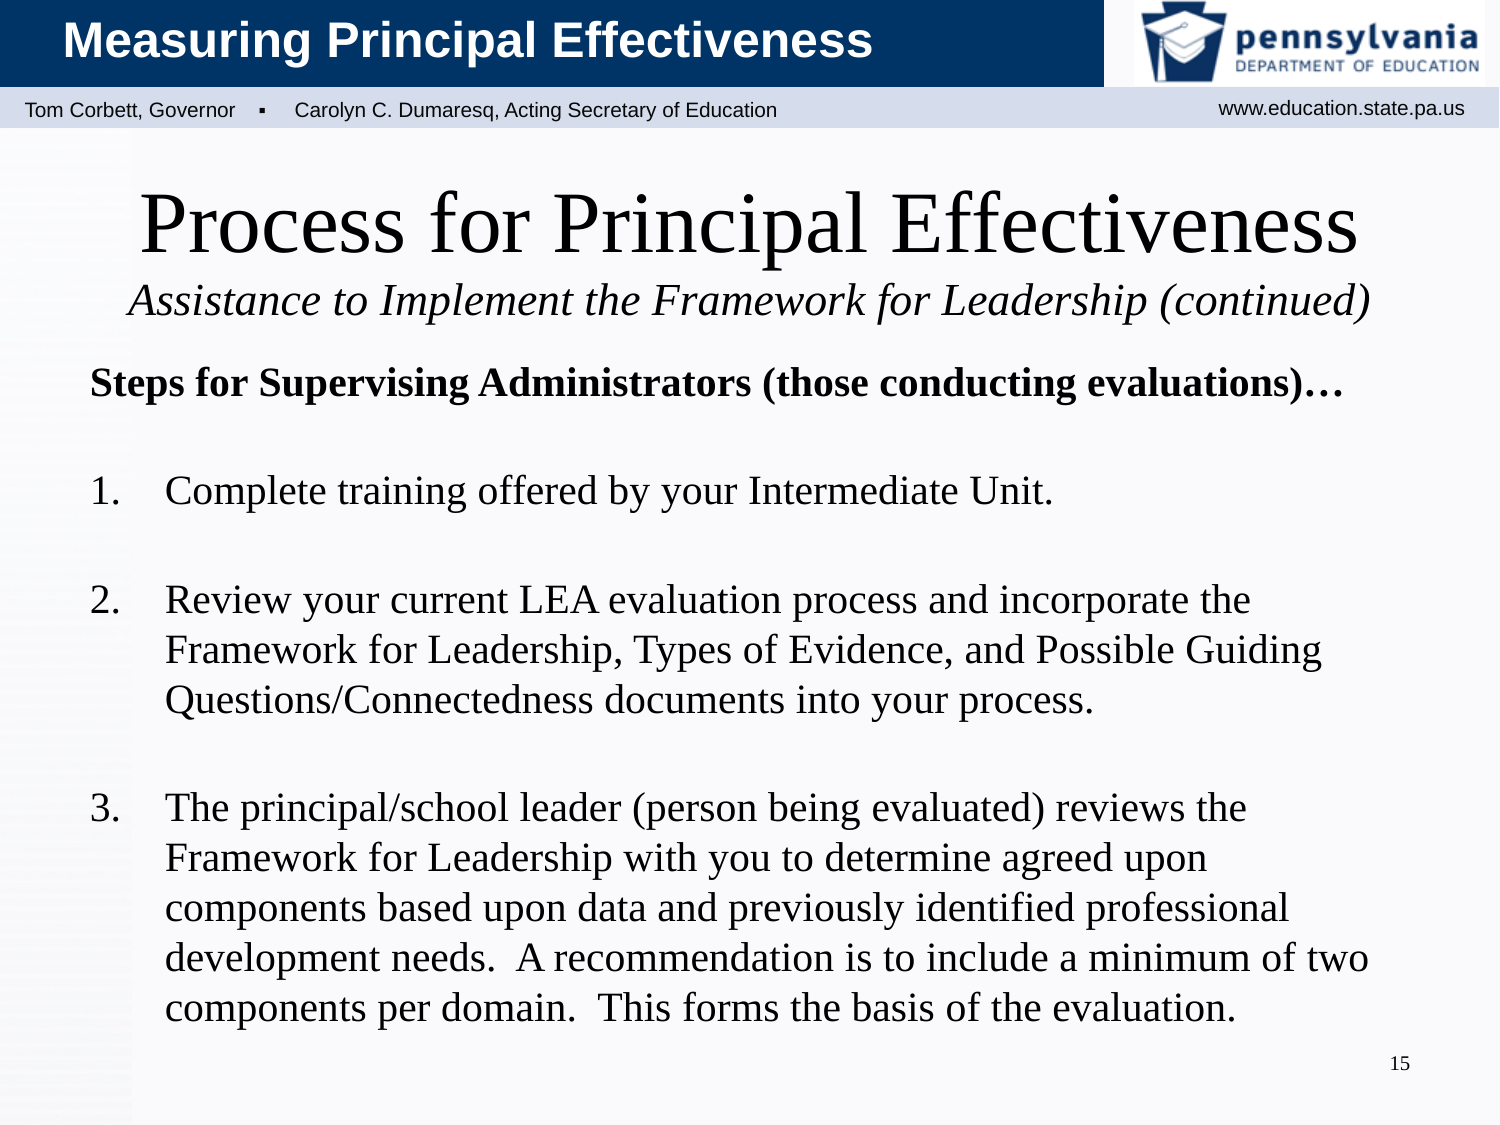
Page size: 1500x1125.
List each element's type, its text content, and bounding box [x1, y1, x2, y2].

title Process for Principal Effectiveness Assistance to Implement the Framework for Leadership (continued) [75, 157, 1425, 336]
picture [0, 0, 1500, 1125]
text_box 15 [1374, 1042, 1444, 1103]
list Steps for Supervising Administrators (those conducting evaluations)… Complete training offered by your Intermediate Unit. Review your current LEA evaluation process and incorporate the Framework for Leadership, Types of Evidence, and Possible Guiding Questions/Connectedness documents into your process. The principal/school leader (person being evaluated) reviews the Framework for Leadership with you to determine agreed upon components based upon data and previously identified professional development needs. A recommendation is to include a minimum of two components per domain. This forms the basis of the evaluation. [75, 347, 1425, 1090]
